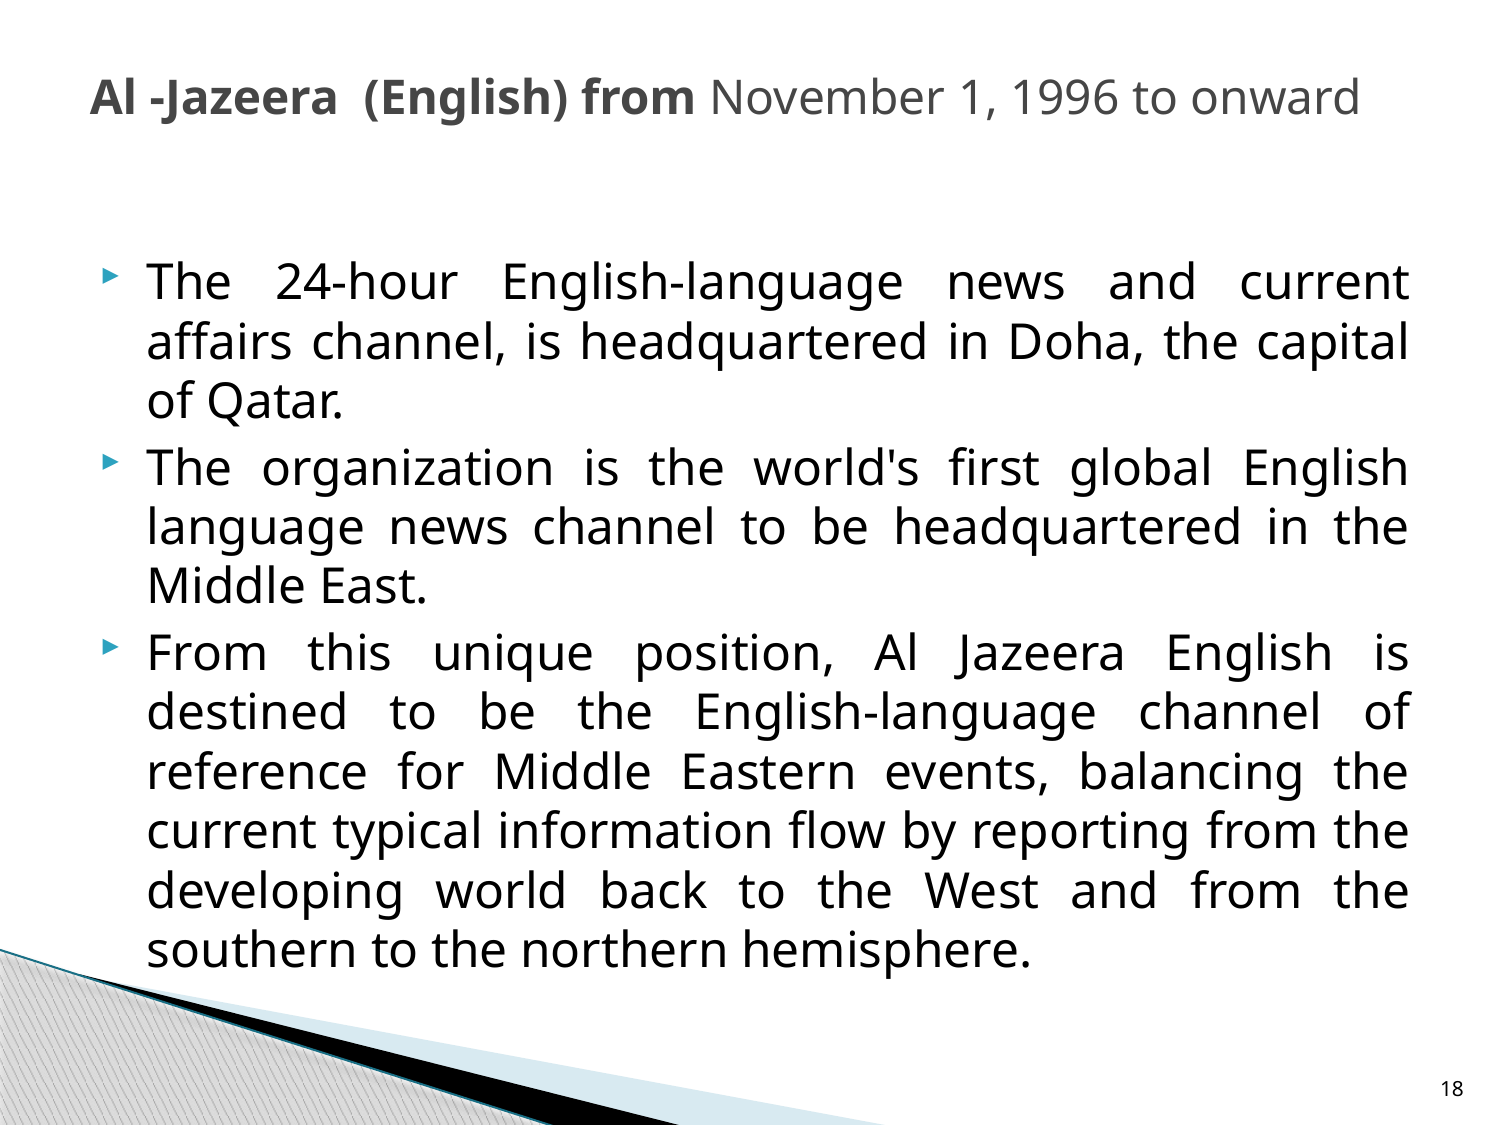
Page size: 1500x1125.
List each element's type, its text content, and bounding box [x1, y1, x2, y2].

list The 24-hour English-language news and current affairs channel, is headquartered in Doha, the capital of Qatar. The organization is the world's first global English language news channel to be headquartered in the Middle East. From this unique position, Al Jazeera English is destined to be the English-language channel of reference for Middle Eastern events, balancing the current typical information flow by reporting from the developing world back to the West and from the southern to the northern hemisphere. [75, 243, 1425, 986]
title Al -Jazeera (English) from November 1, 1996 to onward [75, 45, 1425, 233]
slide_number 18 [1418, 1051, 1479, 1112]
